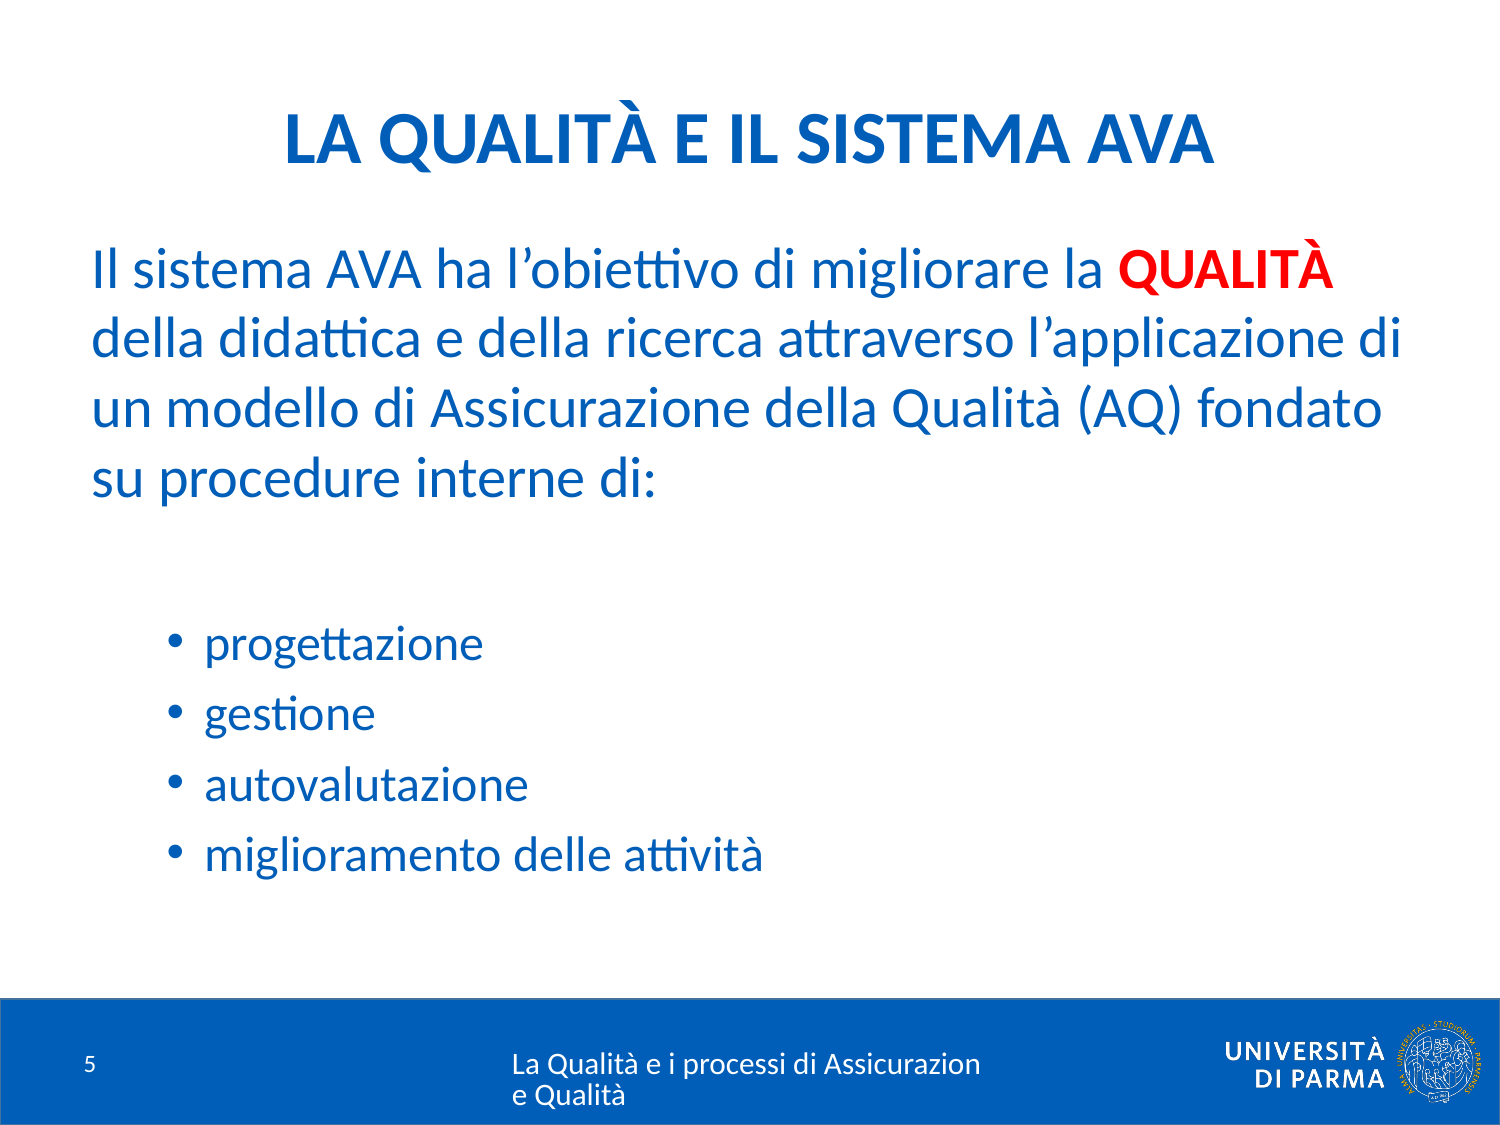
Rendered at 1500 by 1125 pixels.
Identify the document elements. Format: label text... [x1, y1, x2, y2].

list Il sistema AVA ha l’obiettivo di migliorare la QUALITÀ della didattica e della ricerca attraverso l’applicazione di un modello di Assicurazione della Qualità (AQ) fondato su procedure interne di: progettazione gestione autovalutazione miglioramento delle attività [76, 222, 1441, 890]
picture [1226, 1021, 1481, 1103]
slide_number 5 [68, 1021, 406, 1103]
title LA QUALITÀ E IL SISTEMA AVA [103, 30, 1397, 222]
footer La Qualità e i processi di Assicurazione Qualità [496, 1021, 1004, 1103]
